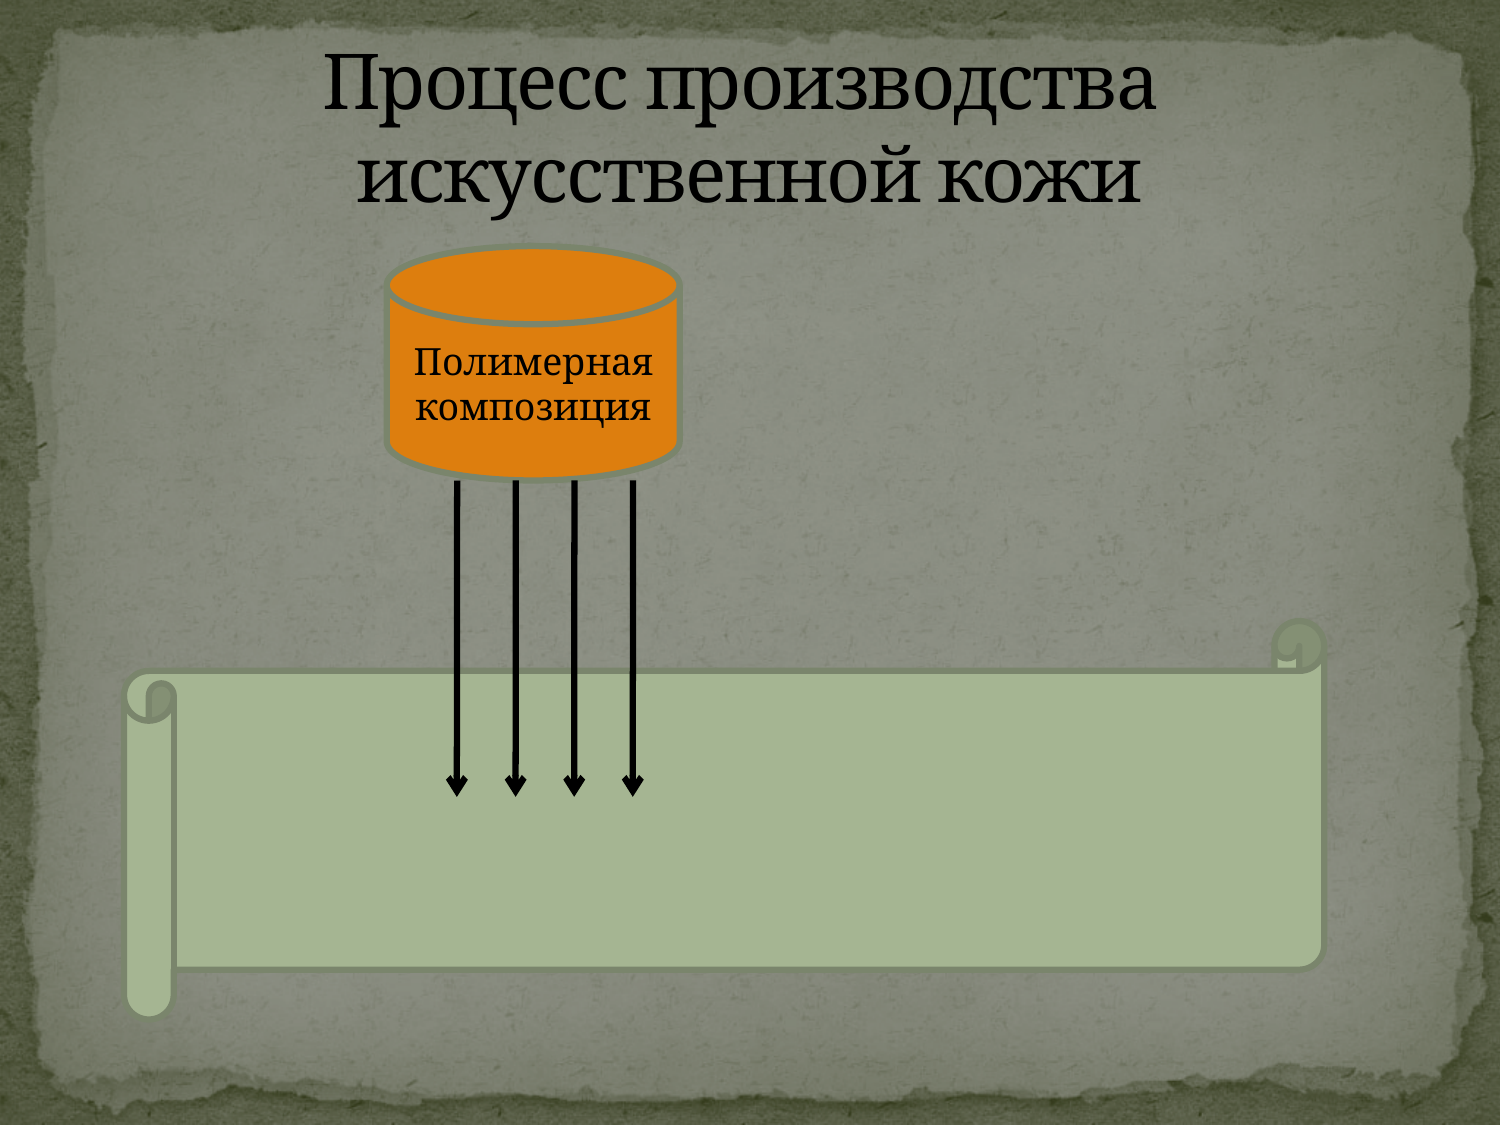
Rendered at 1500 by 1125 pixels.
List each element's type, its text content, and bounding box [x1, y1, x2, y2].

text_box [120, 617, 1328, 1023]
text_box Полимерная композиция [383, 242, 683, 484]
title Процесс производства искусственной кожи [74, 24, 1425, 225]
